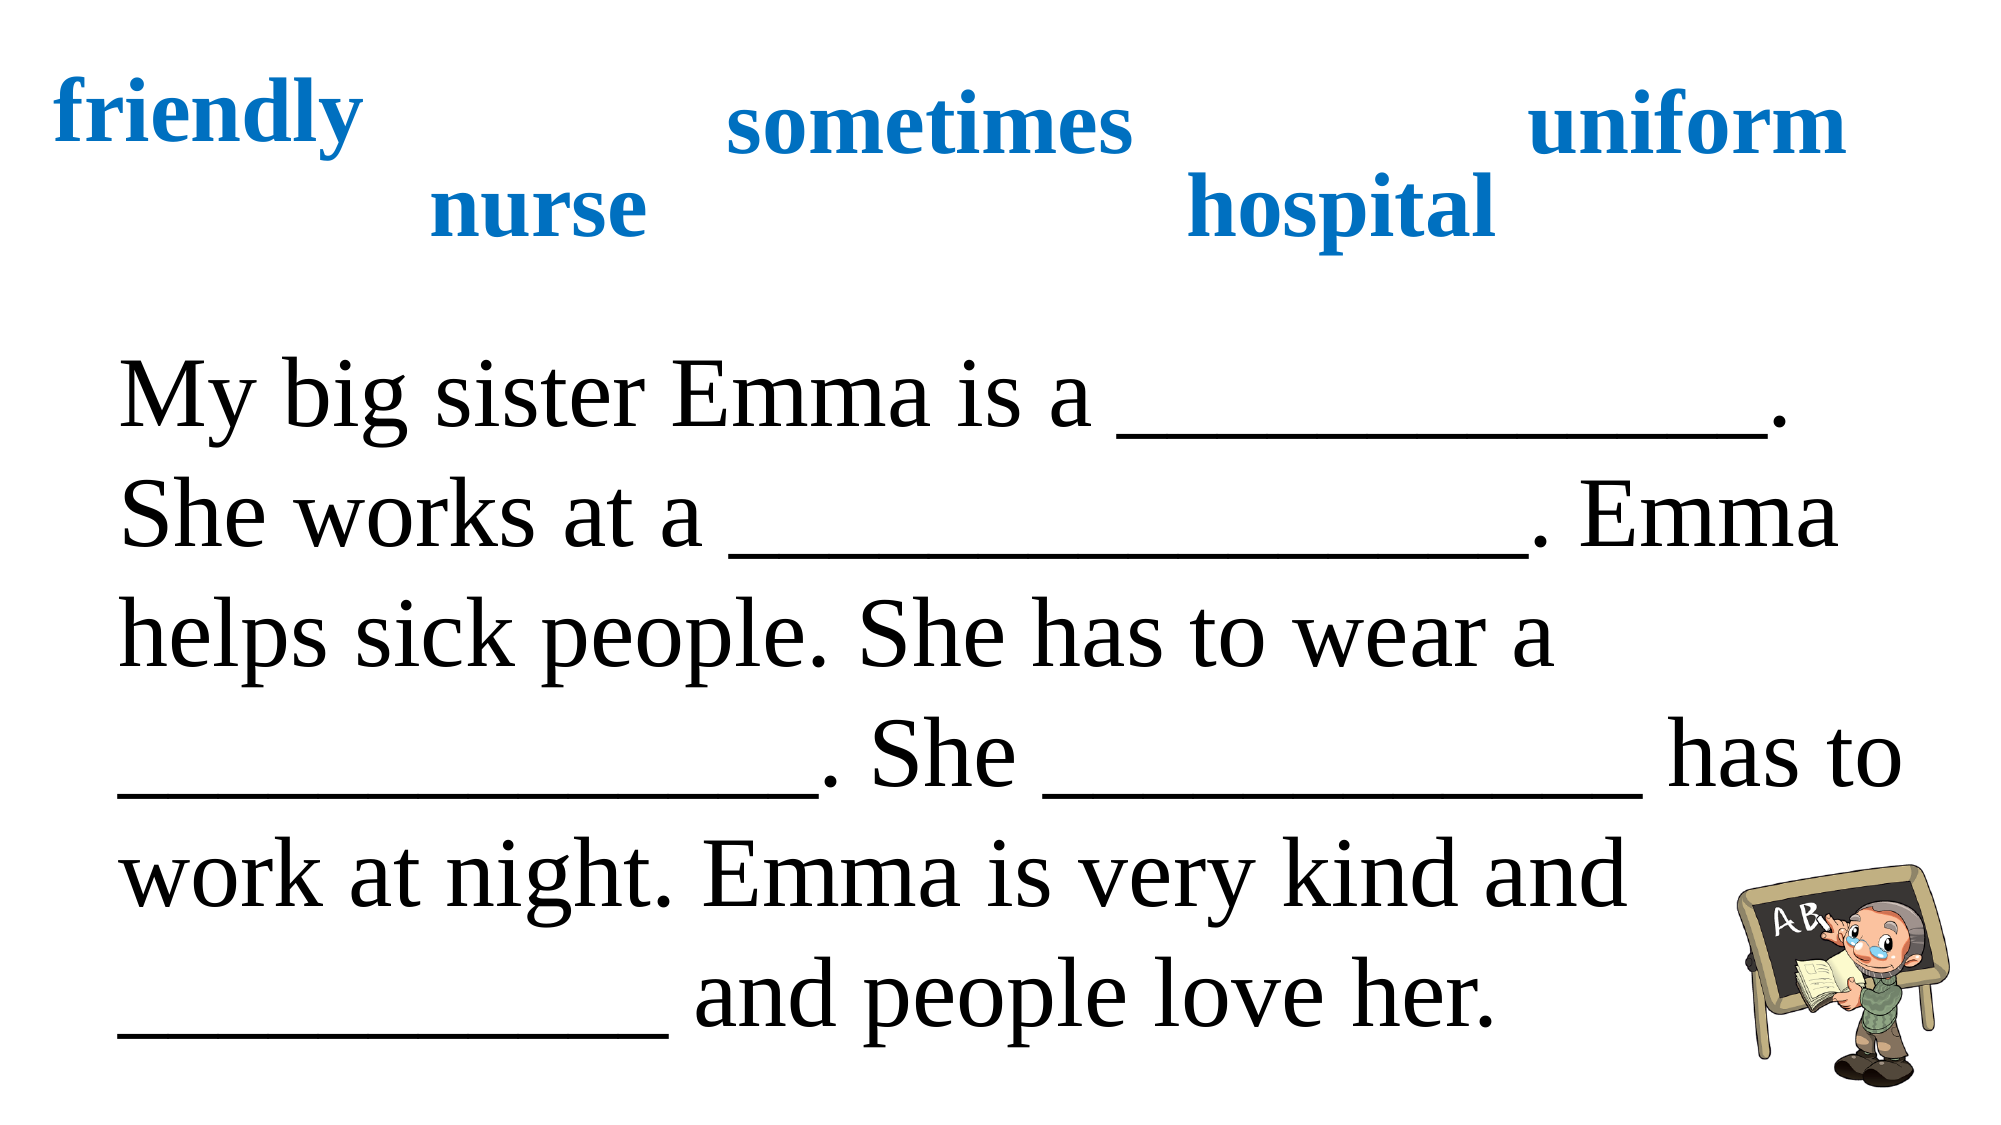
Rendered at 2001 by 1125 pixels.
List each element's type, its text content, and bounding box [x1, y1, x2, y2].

text_box sometimes [711, 54, 1152, 180]
text_box nurse [414, 136, 669, 262]
text_box friendly [38, 42, 413, 168]
text_box hospital [1171, 136, 1516, 262]
picture [1732, 857, 1956, 1092]
text_box My big sister Emma is a _____________. She works at a ________________. Emma helps sick people. She has to wear a ______________. She ____________ has to work at night. Emma is very kind and ___________ and people love her. [103, 318, 1978, 1054]
text_box uniform [1512, 54, 1874, 180]
